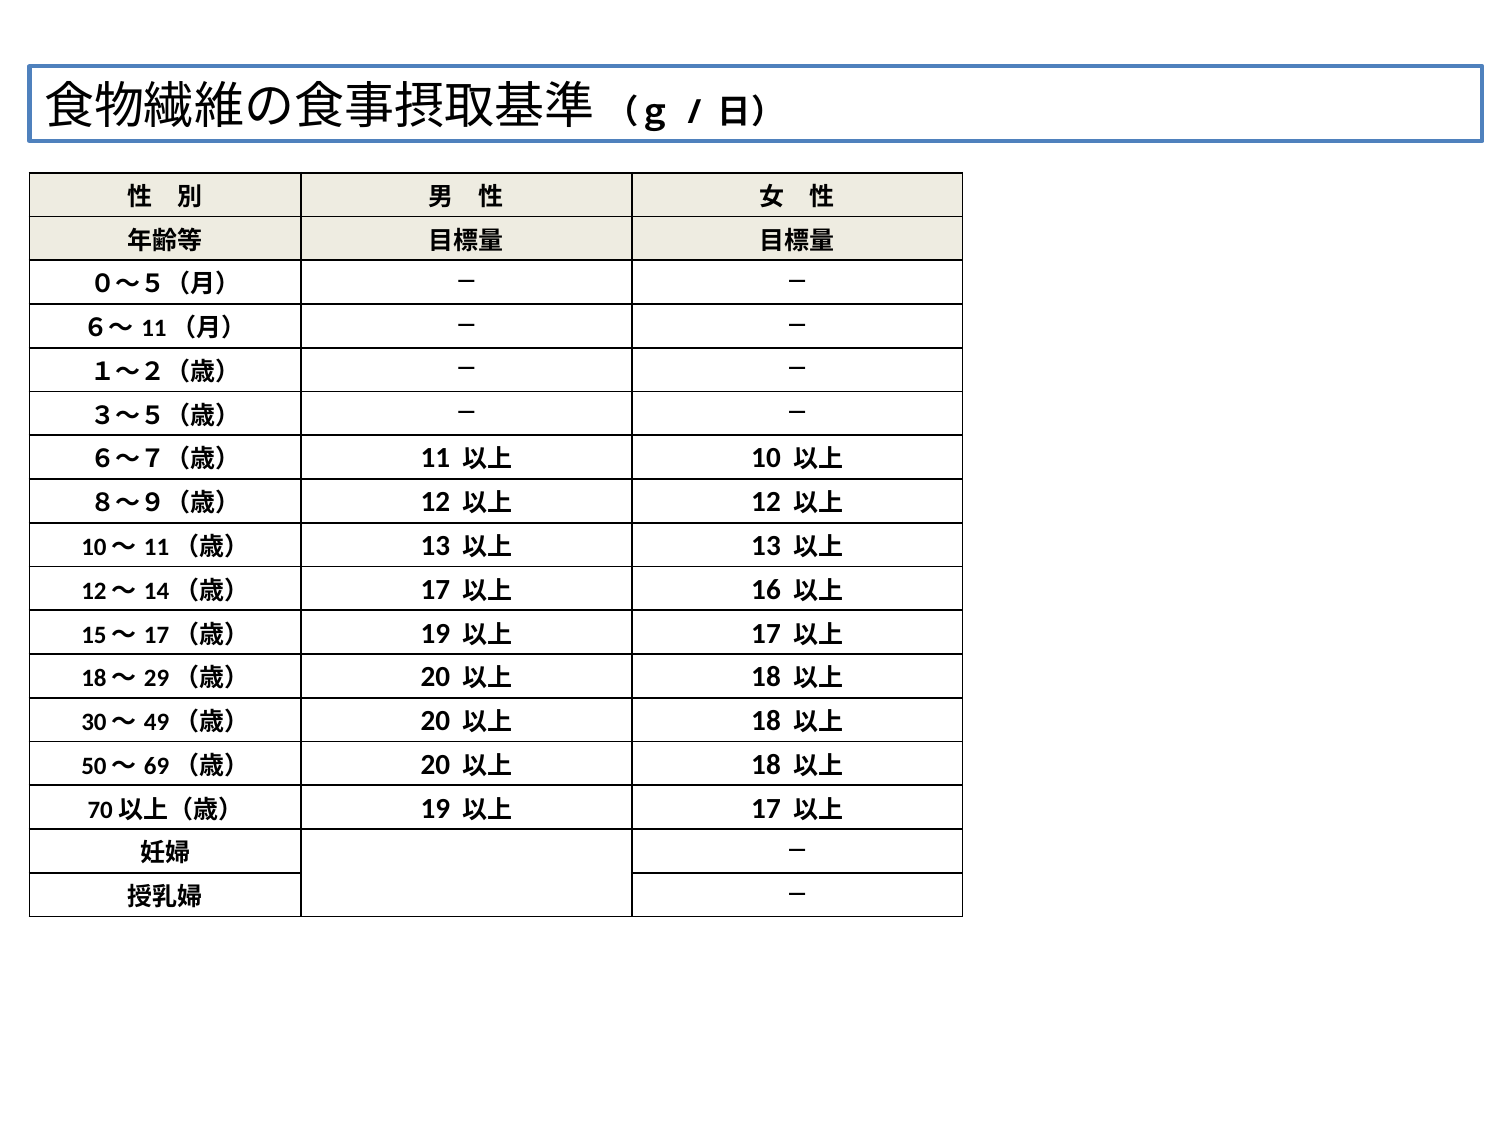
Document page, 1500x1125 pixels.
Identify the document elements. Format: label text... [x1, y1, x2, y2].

table_cell 20 以上 [302, 742, 631, 784]
table_cell 50～69（歳） [30, 742, 300, 784]
table_cell 12 以上 [633, 480, 962, 522]
table_cell 18 以上 [633, 742, 962, 784]
table_cell 10～11（歳） [30, 524, 300, 566]
table_cell 目標量 [633, 217, 962, 259]
table_cell 妊婦 [30, 830, 300, 872]
table_cell ― [302, 261, 631, 303]
table_cell 17 以上 [633, 786, 962, 828]
table_cell 15～17（歳） [30, 611, 300, 653]
table_cell ― [302, 305, 631, 347]
table_cell 16 以上 [633, 567, 962, 609]
table_cell ― [633, 349, 962, 391]
table_cell 18 以上 [633, 699, 962, 741]
table_cell 年齢等 [30, 217, 300, 259]
table_cell 18～29（歳） [30, 655, 300, 697]
table_cell 12 以上 [302, 480, 631, 522]
table_cell ０～５（月） [30, 261, 300, 303]
table_cell 13 以上 [302, 524, 631, 566]
table_cell １～２（歳） [30, 349, 300, 391]
table_cell 20 以上 [302, 655, 631, 697]
table_cell ― [633, 305, 962, 347]
table_cell ― [633, 392, 962, 434]
table_cell 目標量 [302, 217, 631, 259]
table_header 女 性 [633, 174, 962, 216]
table_cell ― [633, 830, 962, 872]
table_cell ３～５（歳） [30, 392, 300, 434]
table_header 性 別 [30, 174, 300, 216]
table_cell ― [633, 261, 962, 303]
table_cell 授乳婦 [30, 874, 300, 916]
table_cell 11 以上 [302, 436, 631, 478]
table_header 男 性 [302, 174, 631, 216]
table_cell ８～９（歳） [30, 480, 300, 522]
table_cell 12～14（歳） [30, 567, 300, 609]
table_cell ― [302, 392, 631, 434]
table_cell 19 以上 [302, 786, 631, 828]
table_cell 17 以上 [302, 567, 631, 609]
text_box 食物繊維の食事摂取基準 （ｇ / 日） [27, 64, 1484, 143]
table_cell ― [302, 349, 631, 391]
table_cell 30～49（歳） [30, 699, 300, 741]
table_cell 10 以上 [633, 436, 962, 478]
table_cell ― [633, 874, 962, 916]
table_cell 17 以上 [633, 611, 962, 653]
table_cell 19 以上 [302, 611, 631, 653]
table_cell ６～７（歳） [30, 436, 300, 478]
table_cell ６～11（月） [30, 305, 300, 347]
table_cell 70以上（歳） [30, 786, 300, 828]
table_cell 13 以上 [633, 524, 962, 566]
table_cell 20 以上 [302, 699, 631, 741]
table_cell 18 以上 [633, 655, 962, 697]
table_cell [302, 830, 631, 916]
